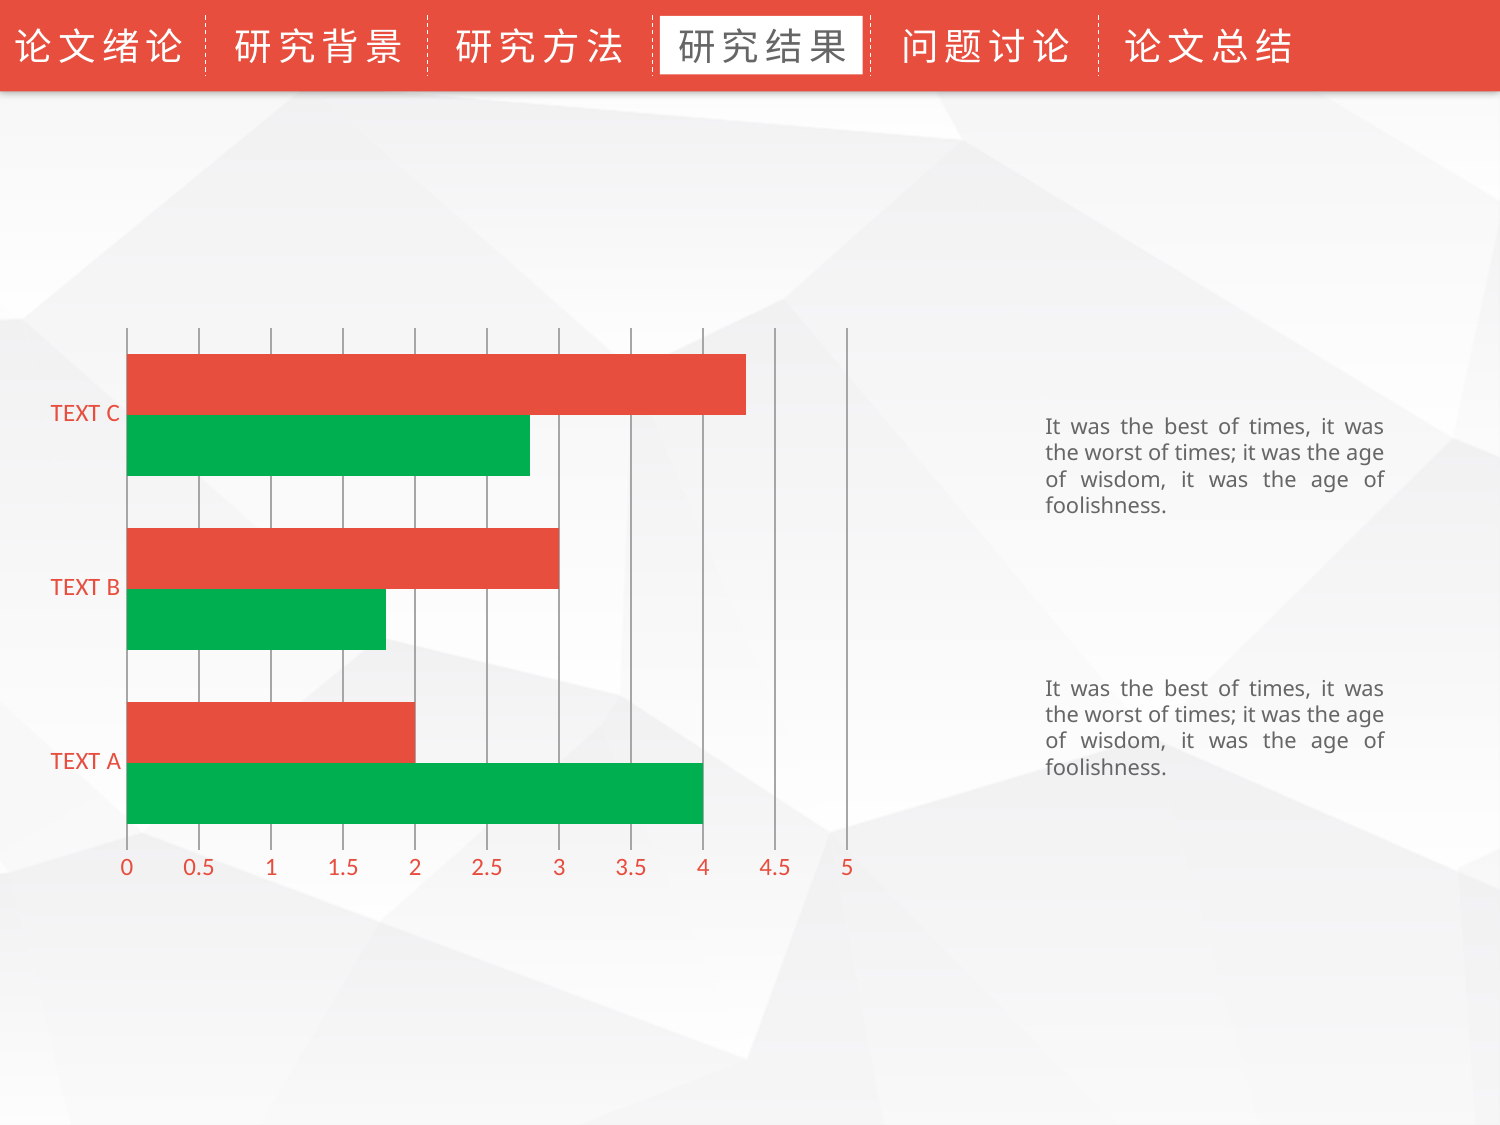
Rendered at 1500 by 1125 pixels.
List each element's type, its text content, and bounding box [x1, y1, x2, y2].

text_box It was the best of times, it was the worst of times; it was the age of wisdom, it was the age of foolishness. [1030, 405, 1400, 526]
text_box [0, 0, 1500, 92]
picture [0, 92, 1500, 1125]
text_box It was the best of times, it was the worst of times; it was the age of wisdom, it was the age of foolishness. [1030, 667, 1400, 787]
text_box 问题讨论 [886, 15, 1098, 76]
text_box 研究结果 [663, 15, 870, 76]
text_box [659, 15, 663, 75]
text_box 研究背景 [214, 15, 423, 76]
text_box 研究方法 [440, 15, 652, 76]
text_box 论文绪论 [0, 15, 211, 76]
text_box 论文总结 [1109, 15, 1322, 76]
text_box 研究结果 [871, 15, 876, 76]
chart [33, 316, 871, 893]
